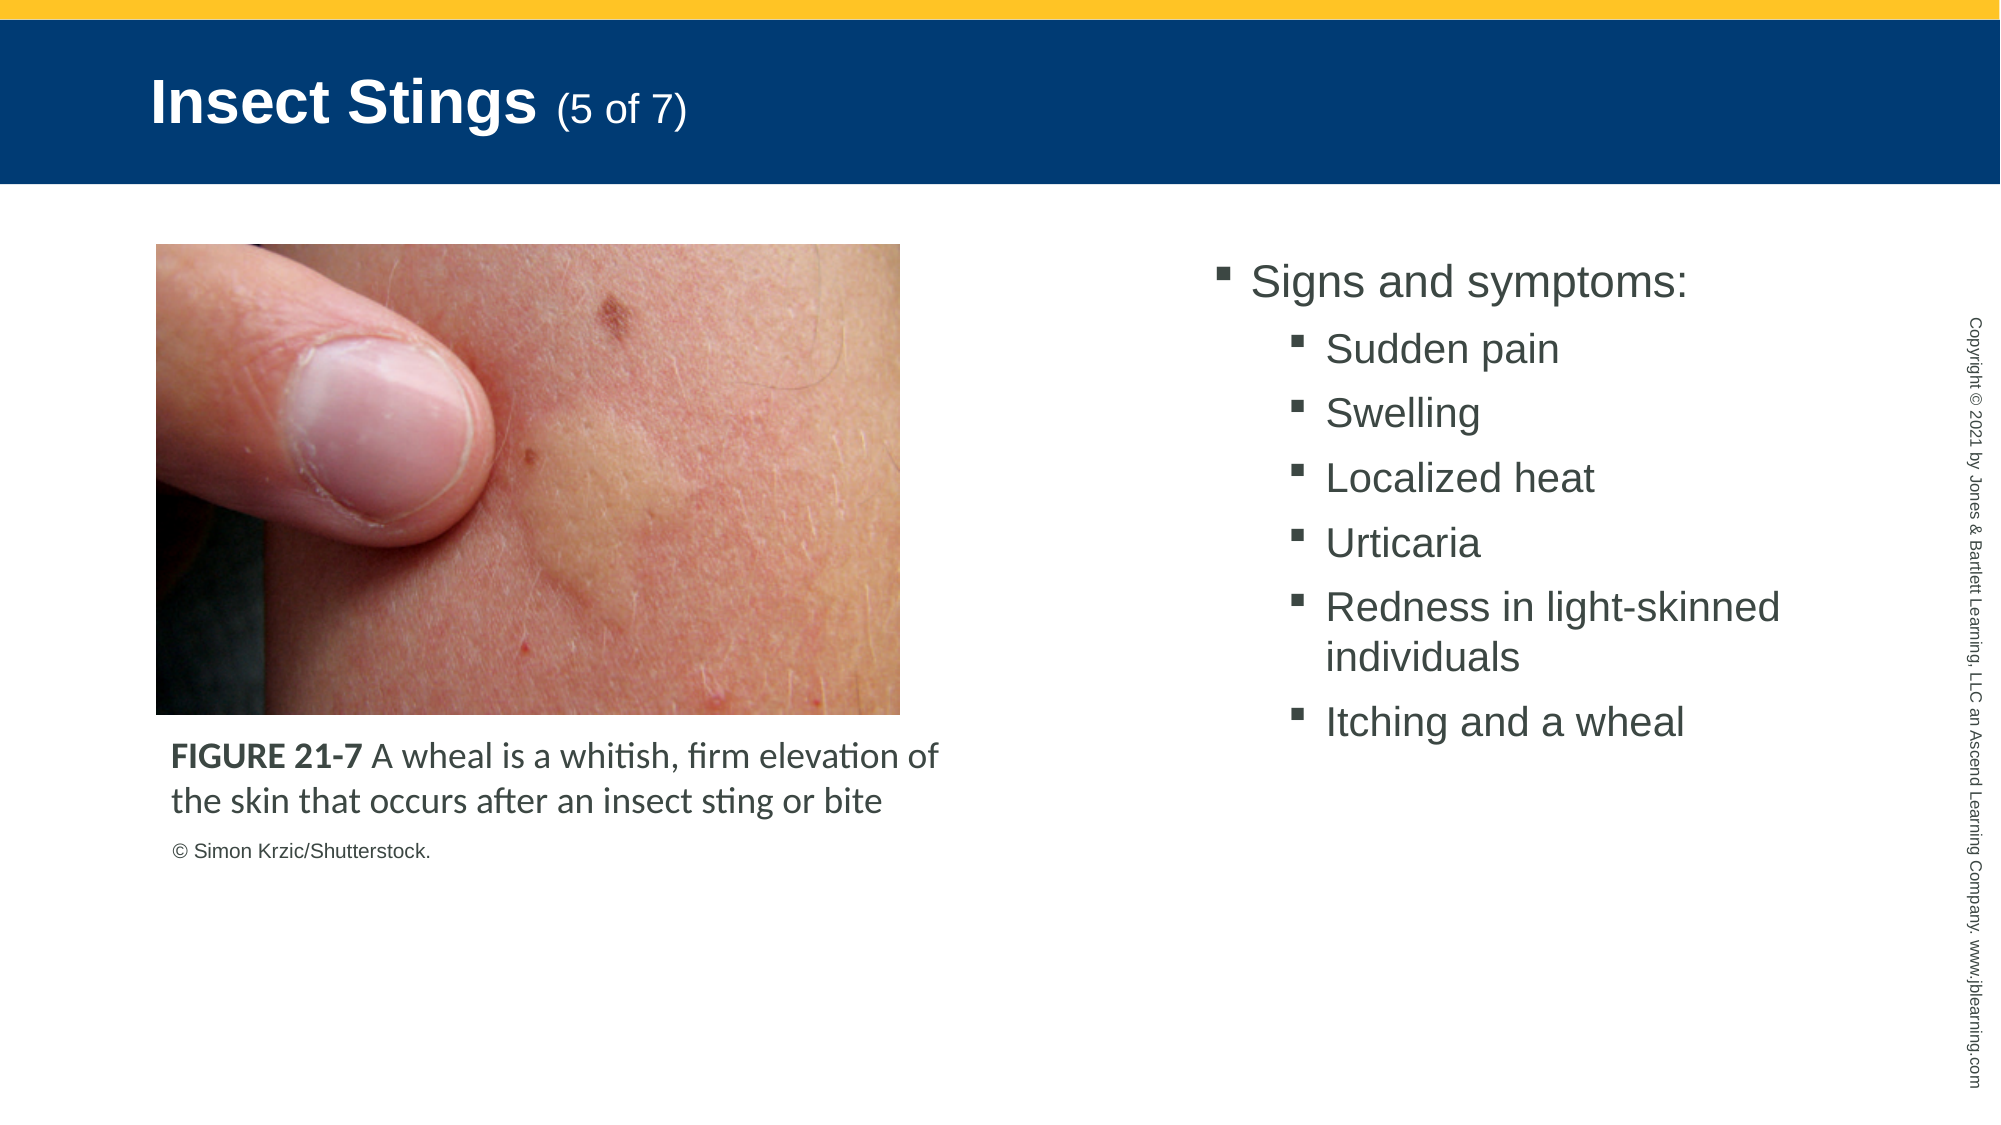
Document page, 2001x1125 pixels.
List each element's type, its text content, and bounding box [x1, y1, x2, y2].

title Insect Stings (5 of 7) [0, 19, 2000, 185]
list Signs and symptoms: Sudden pain Swelling Localized heat Urticaria Redness in light-skinned individuals Itching and a wheal [1198, 244, 2000, 1016]
picture [156, 244, 900, 715]
text_box FIGURE 21-7 A wheal is a whitish, firm elevation of the skin that occurs after an insect sting or bite [156, 723, 972, 829]
text_box © Simon Krzic/Shutterstock. [157, 829, 447, 870]
